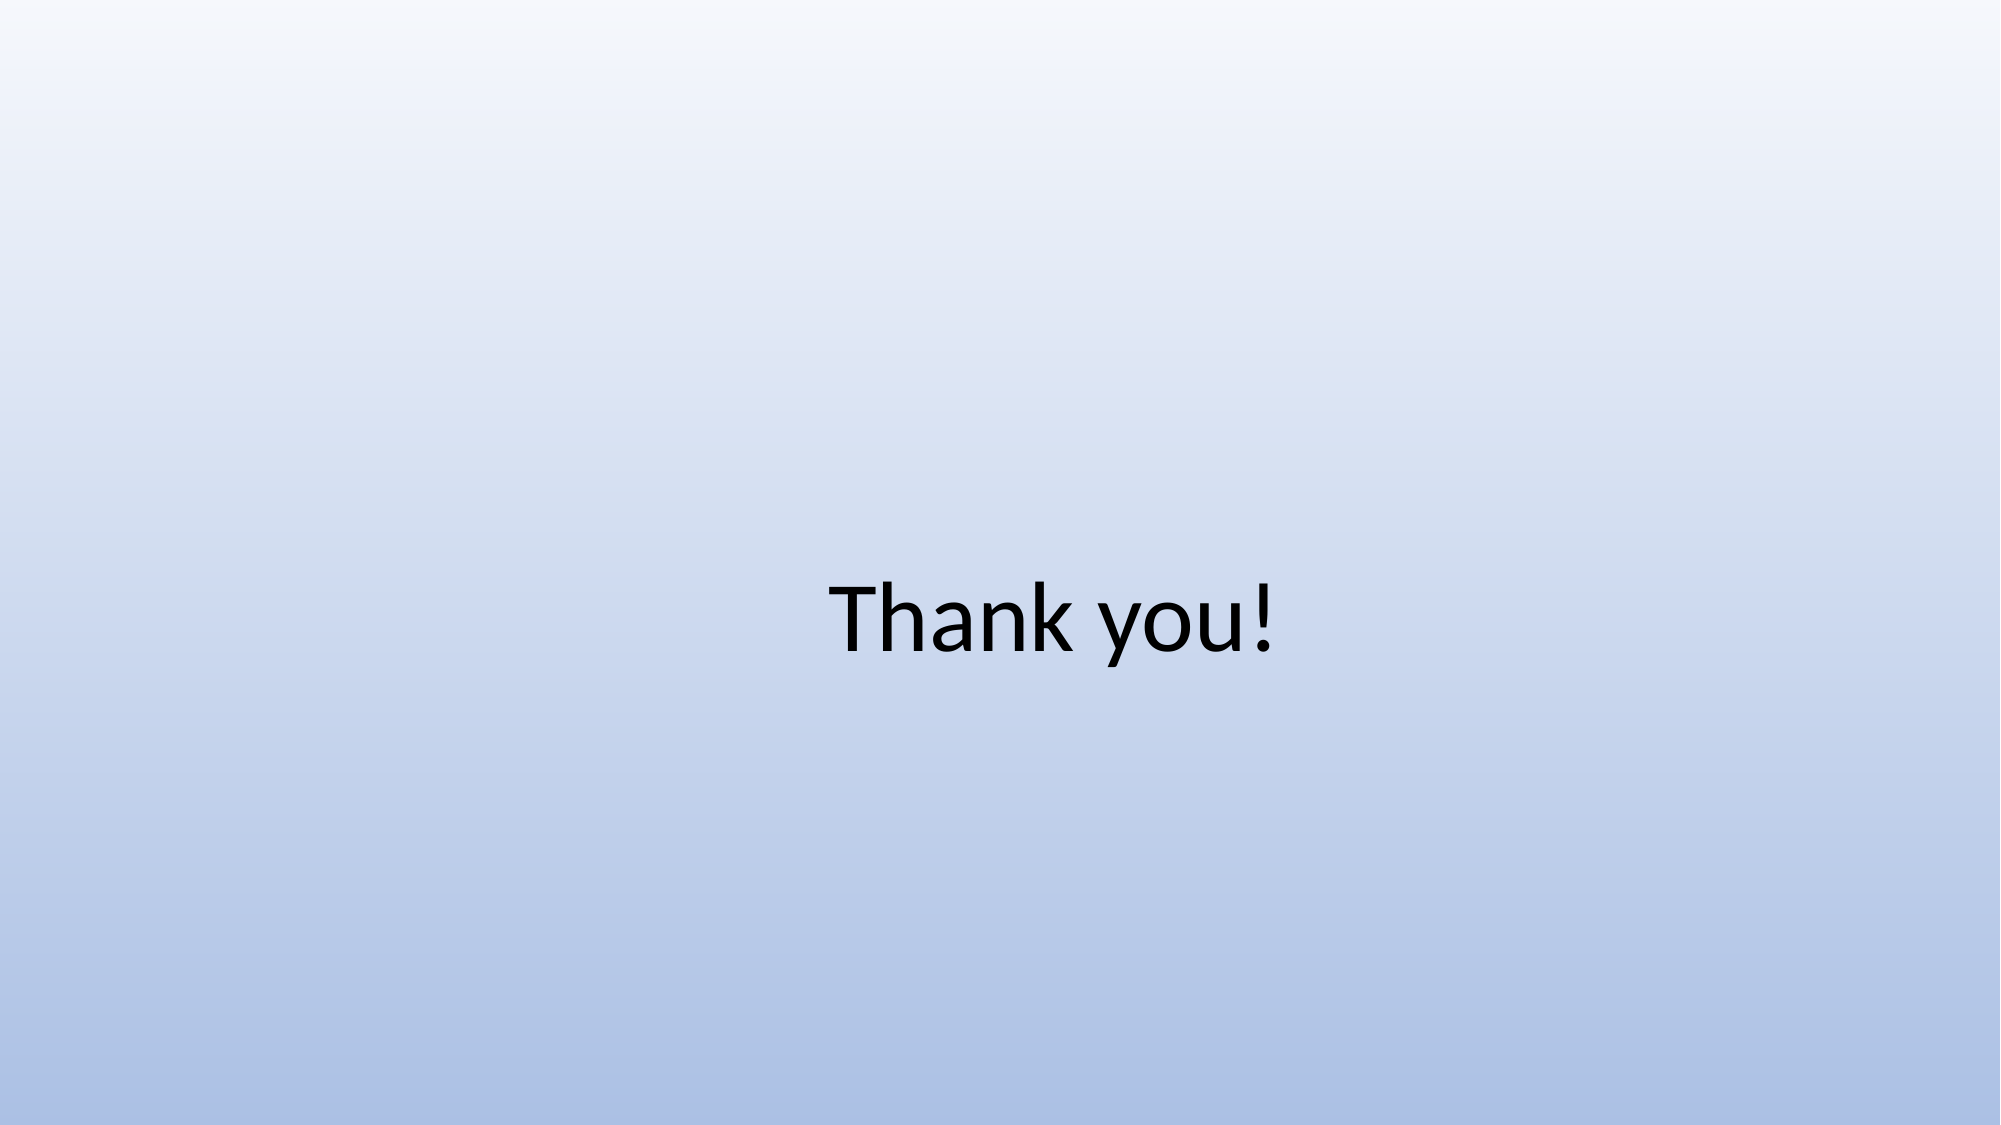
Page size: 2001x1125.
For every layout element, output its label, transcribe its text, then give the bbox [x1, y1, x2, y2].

list Thank you! [137, 299, 1863, 1014]
